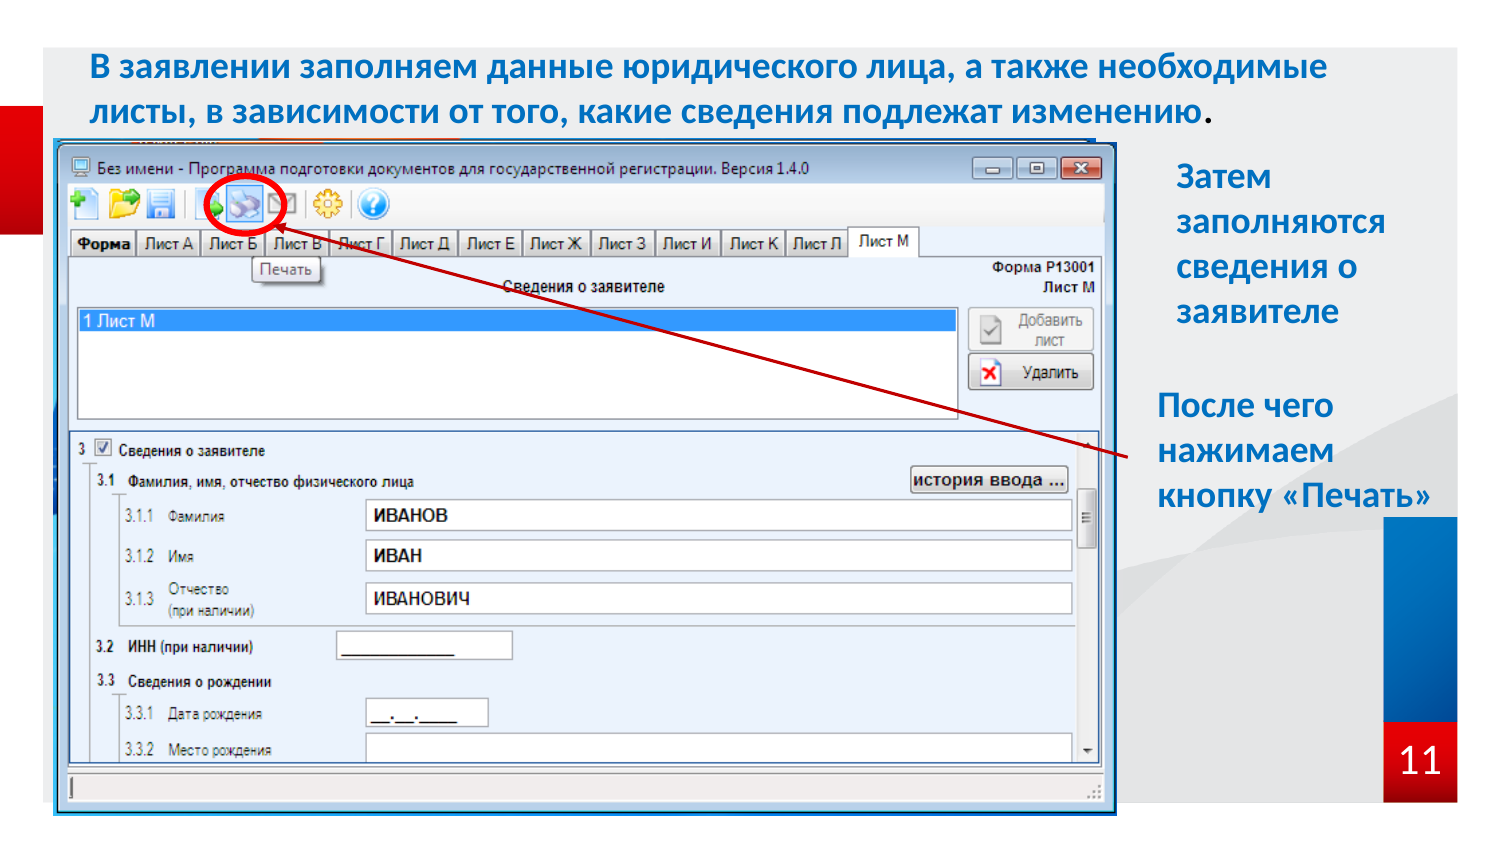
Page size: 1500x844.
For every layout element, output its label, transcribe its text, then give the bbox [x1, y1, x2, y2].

title [41, 41, 1459, 698]
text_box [272, 224, 1128, 458]
picture [0, 0, 1500, 844]
slide_number 11 [1378, 721, 1462, 806]
text_box Затем заполняются сведения о заявителе [1119, 144, 1489, 352]
text_box В заявлении заполняем данные юридического лица, а также необходимые листы, в зависимости от того, какие сведения подлежат изменению. [29, 34, 1347, 117]
text_box После чего нажимаем кнопку «Печать» [1121, 372, 1470, 581]
